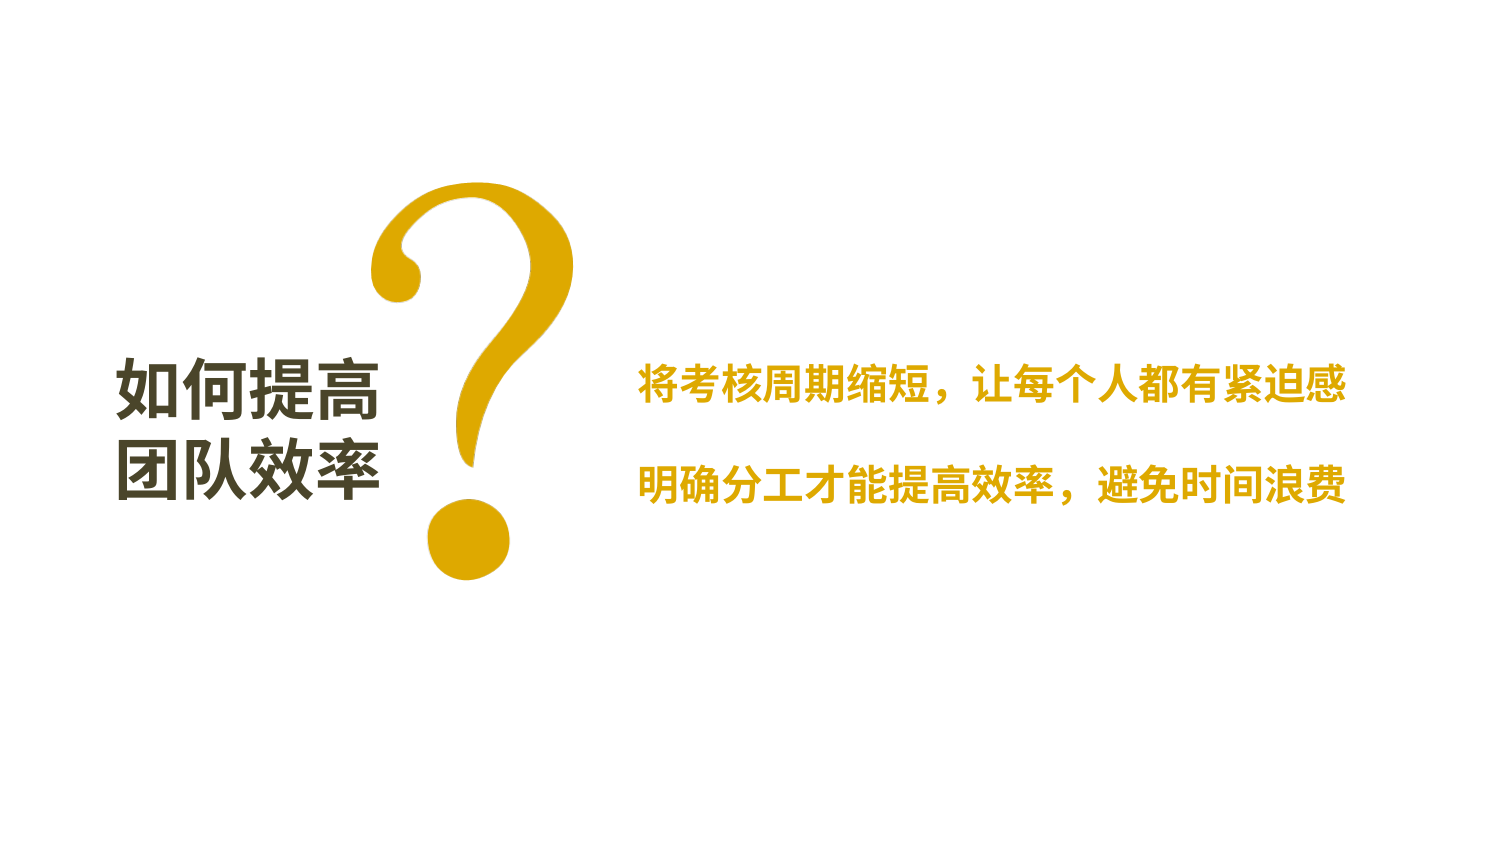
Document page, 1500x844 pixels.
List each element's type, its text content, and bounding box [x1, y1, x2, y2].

picture [371, 182, 574, 581]
text_box 如何提高团队效率 [100, 340, 366, 515]
text_box 将考核周期缩短，让每个人都有紧迫感 [623, 351, 1363, 416]
text_box 明确分工才能提高效率，避免时间浪费 [623, 451, 1363, 516]
